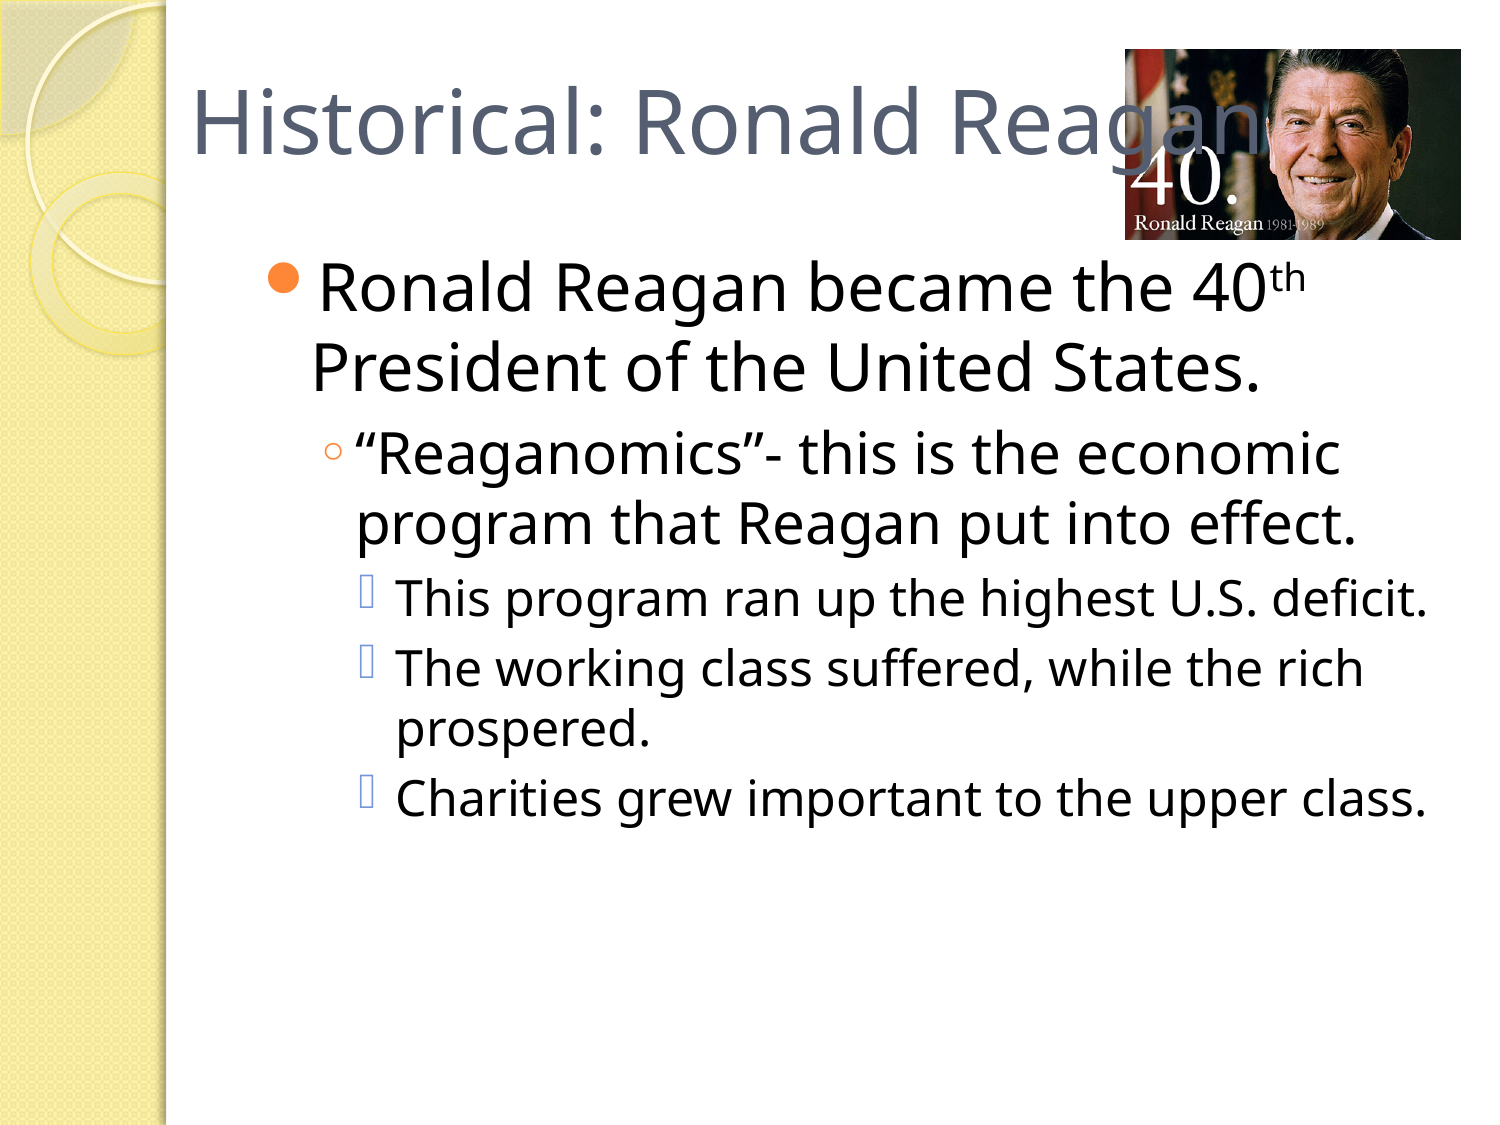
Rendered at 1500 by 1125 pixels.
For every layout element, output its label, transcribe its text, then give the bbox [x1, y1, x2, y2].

list Ronald Reagan became the 40th President of the United States. “Reaganomics”- this is the economic program that Reagan put into effect. This program ran up the highest U.S. deficit. The working class suffered, while the rich prospered. Charities grew important to the upper class. [235, 237, 1466, 1025]
picture [1124, 49, 1462, 240]
title Historical: Ronald Reagan [174, 24, 1405, 213]
